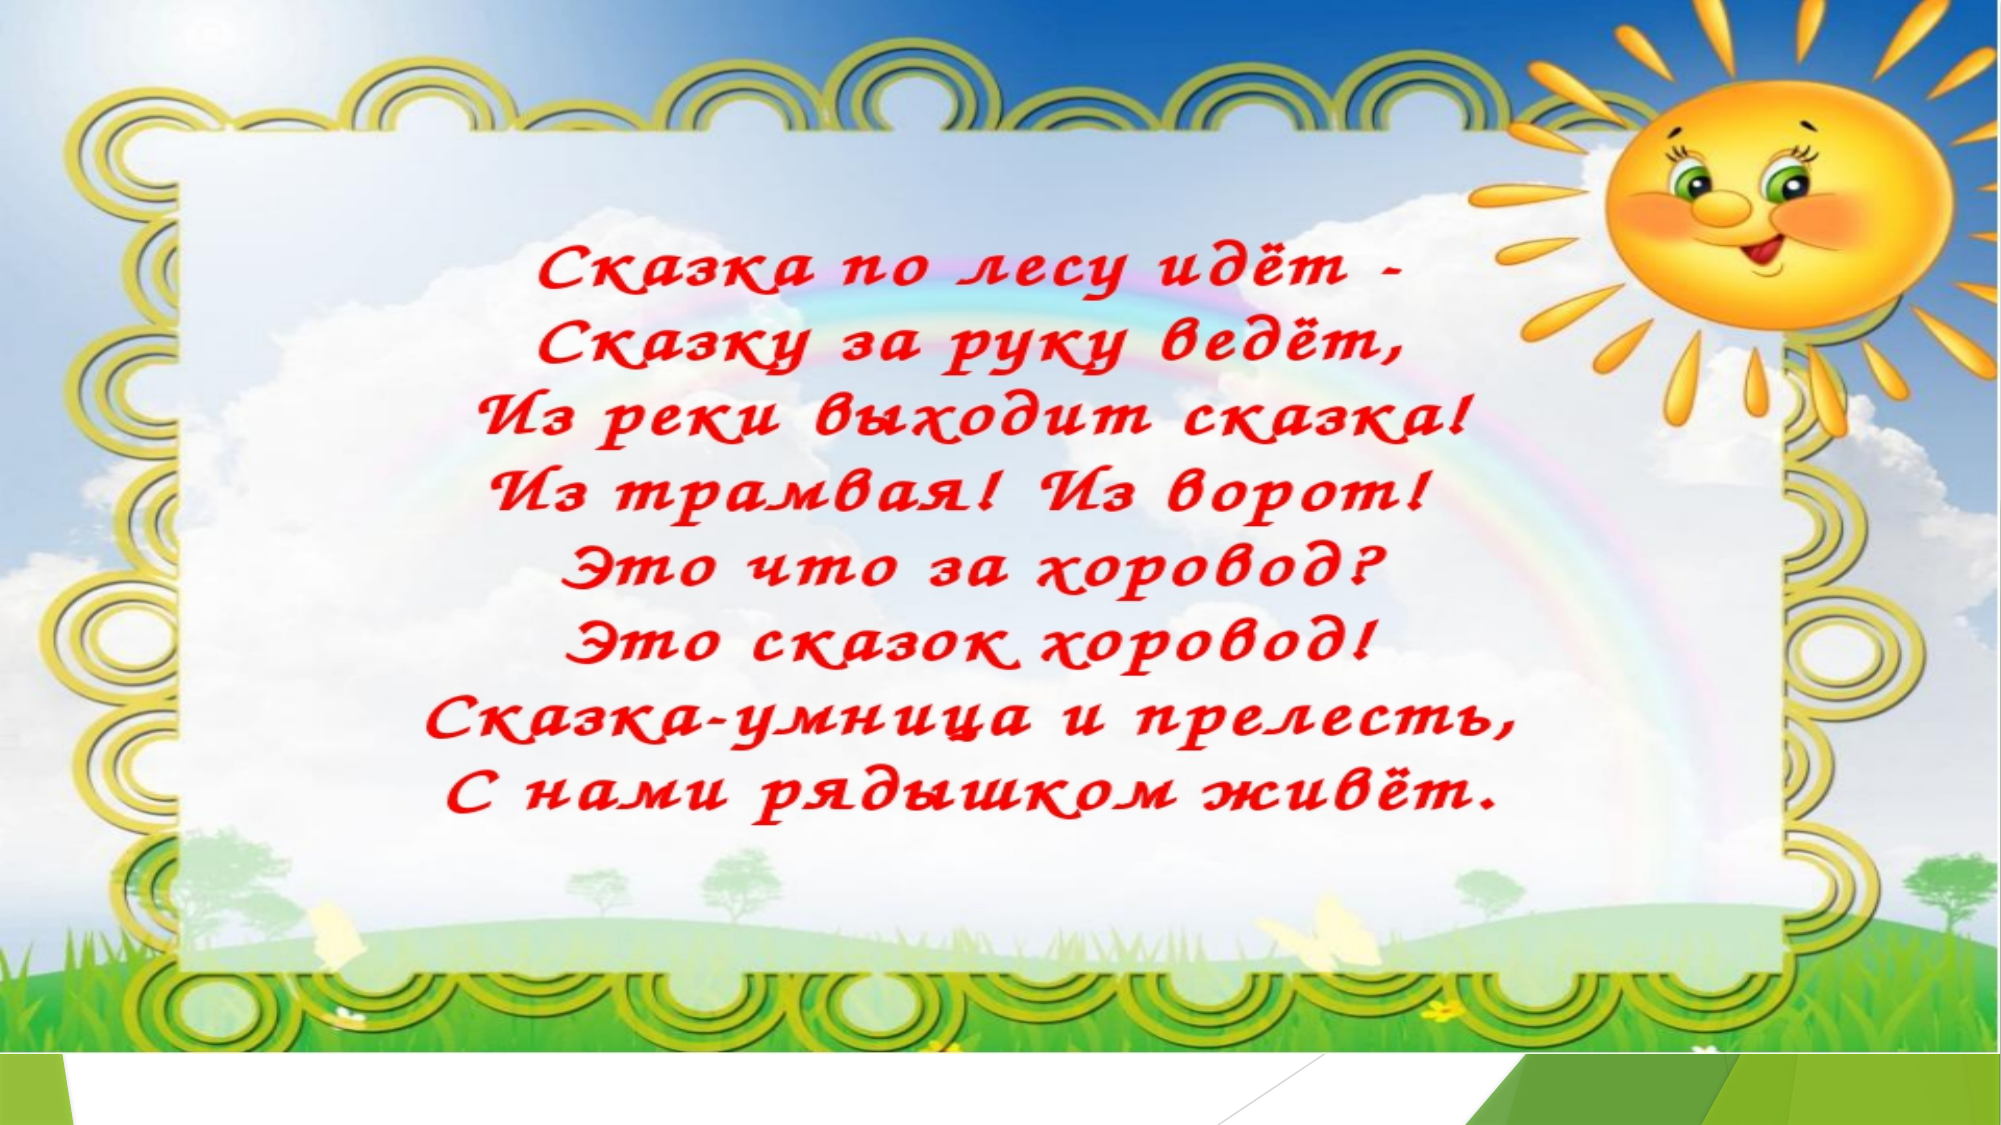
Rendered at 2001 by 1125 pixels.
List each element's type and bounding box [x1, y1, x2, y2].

list [0, 0, 2000, 1055]
